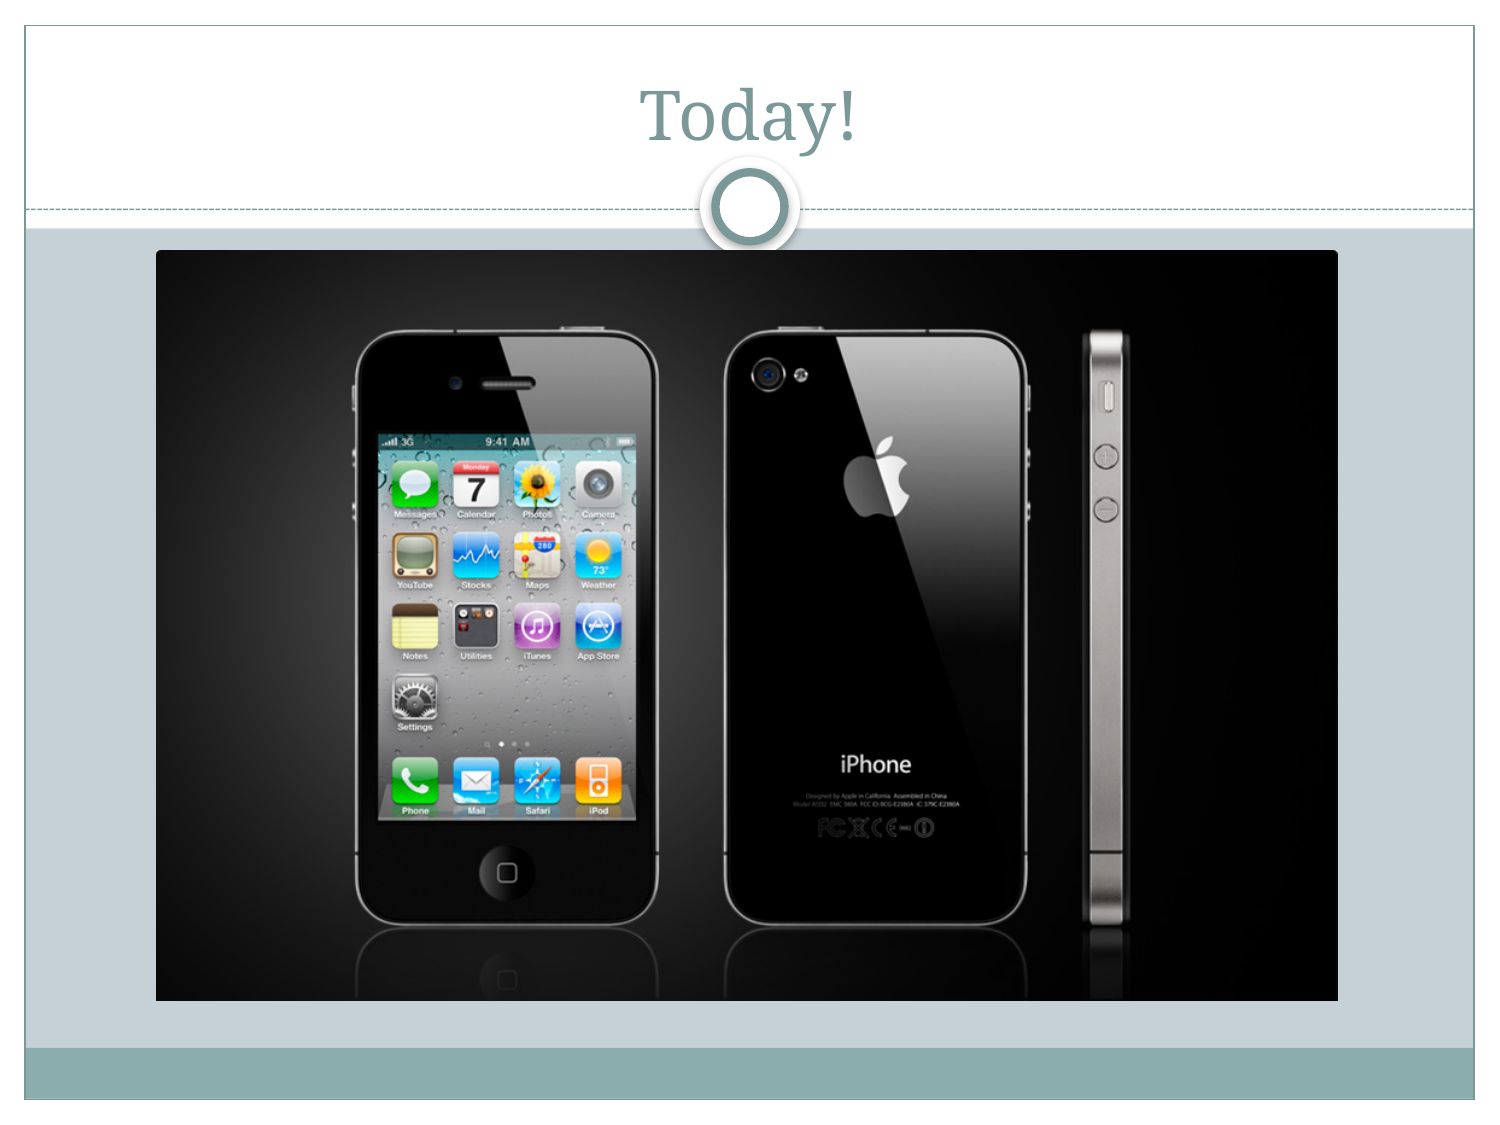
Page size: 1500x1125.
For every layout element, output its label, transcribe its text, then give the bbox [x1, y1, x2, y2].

title Today! [49, 37, 1450, 162]
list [155, 250, 1338, 1001]
